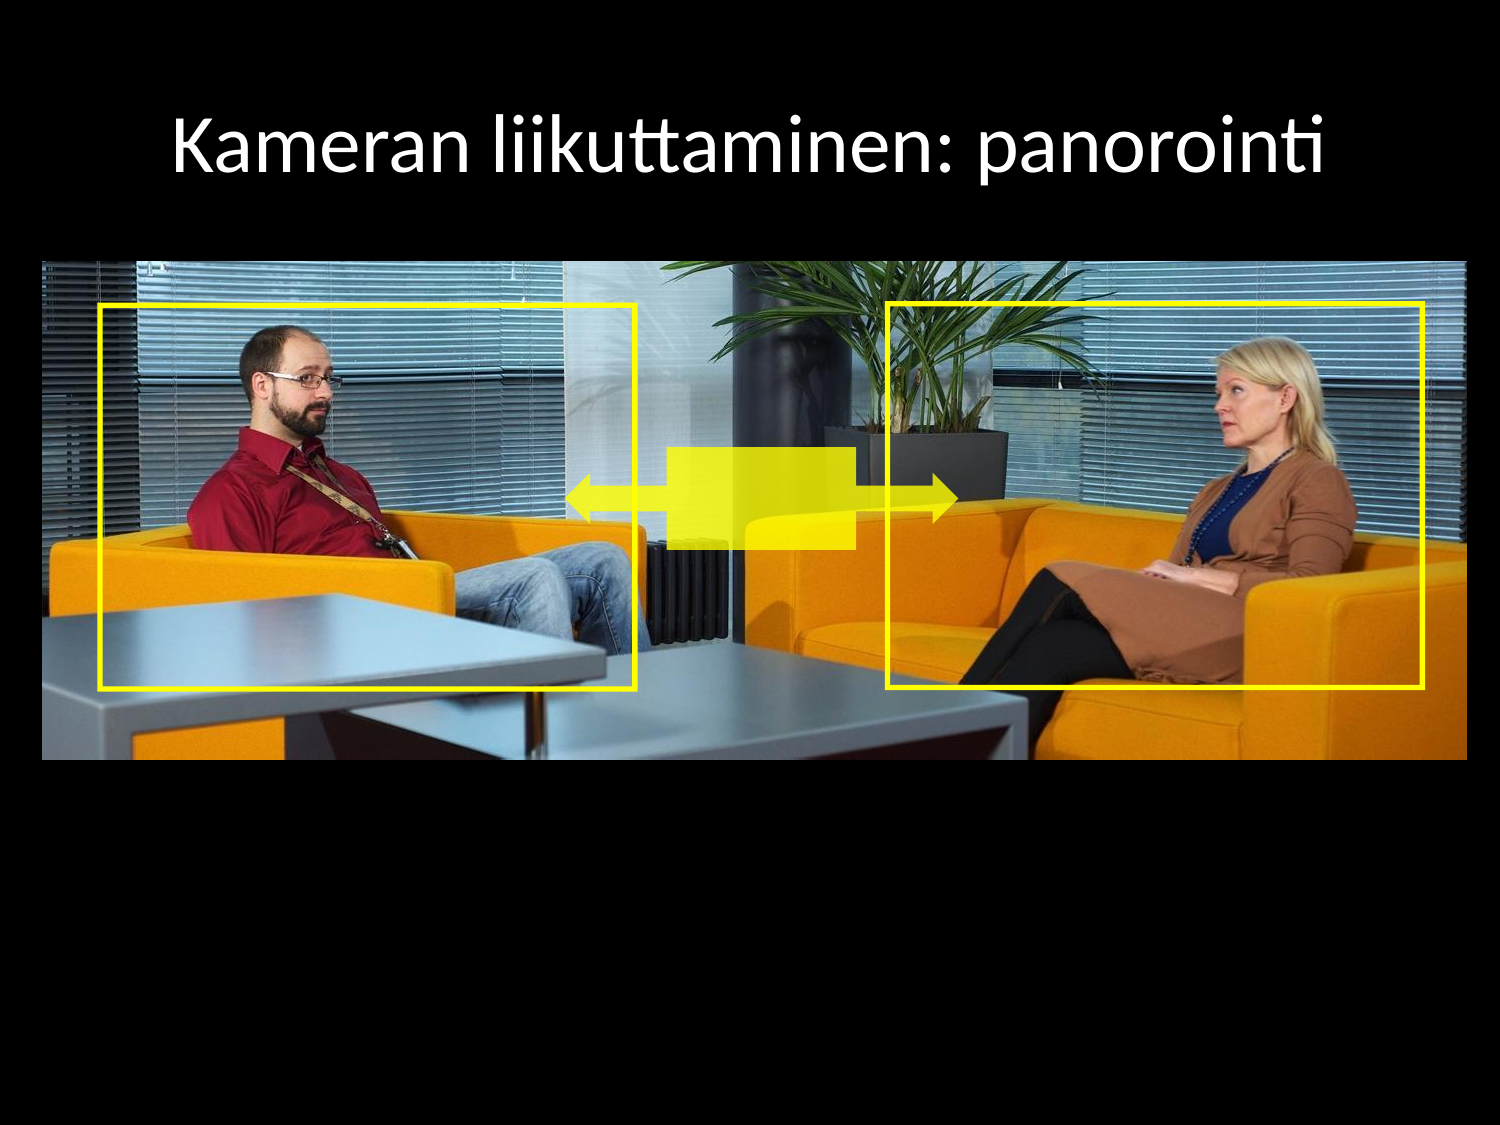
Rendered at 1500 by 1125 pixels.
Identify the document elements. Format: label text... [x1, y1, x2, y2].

text_box [884, 301, 1426, 691]
title Kameran liikuttaminen: panorointi [75, 45, 1425, 233]
text_box [42, 261, 1467, 760]
text_box [564, 447, 959, 550]
text_box [97, 302, 638, 692]
